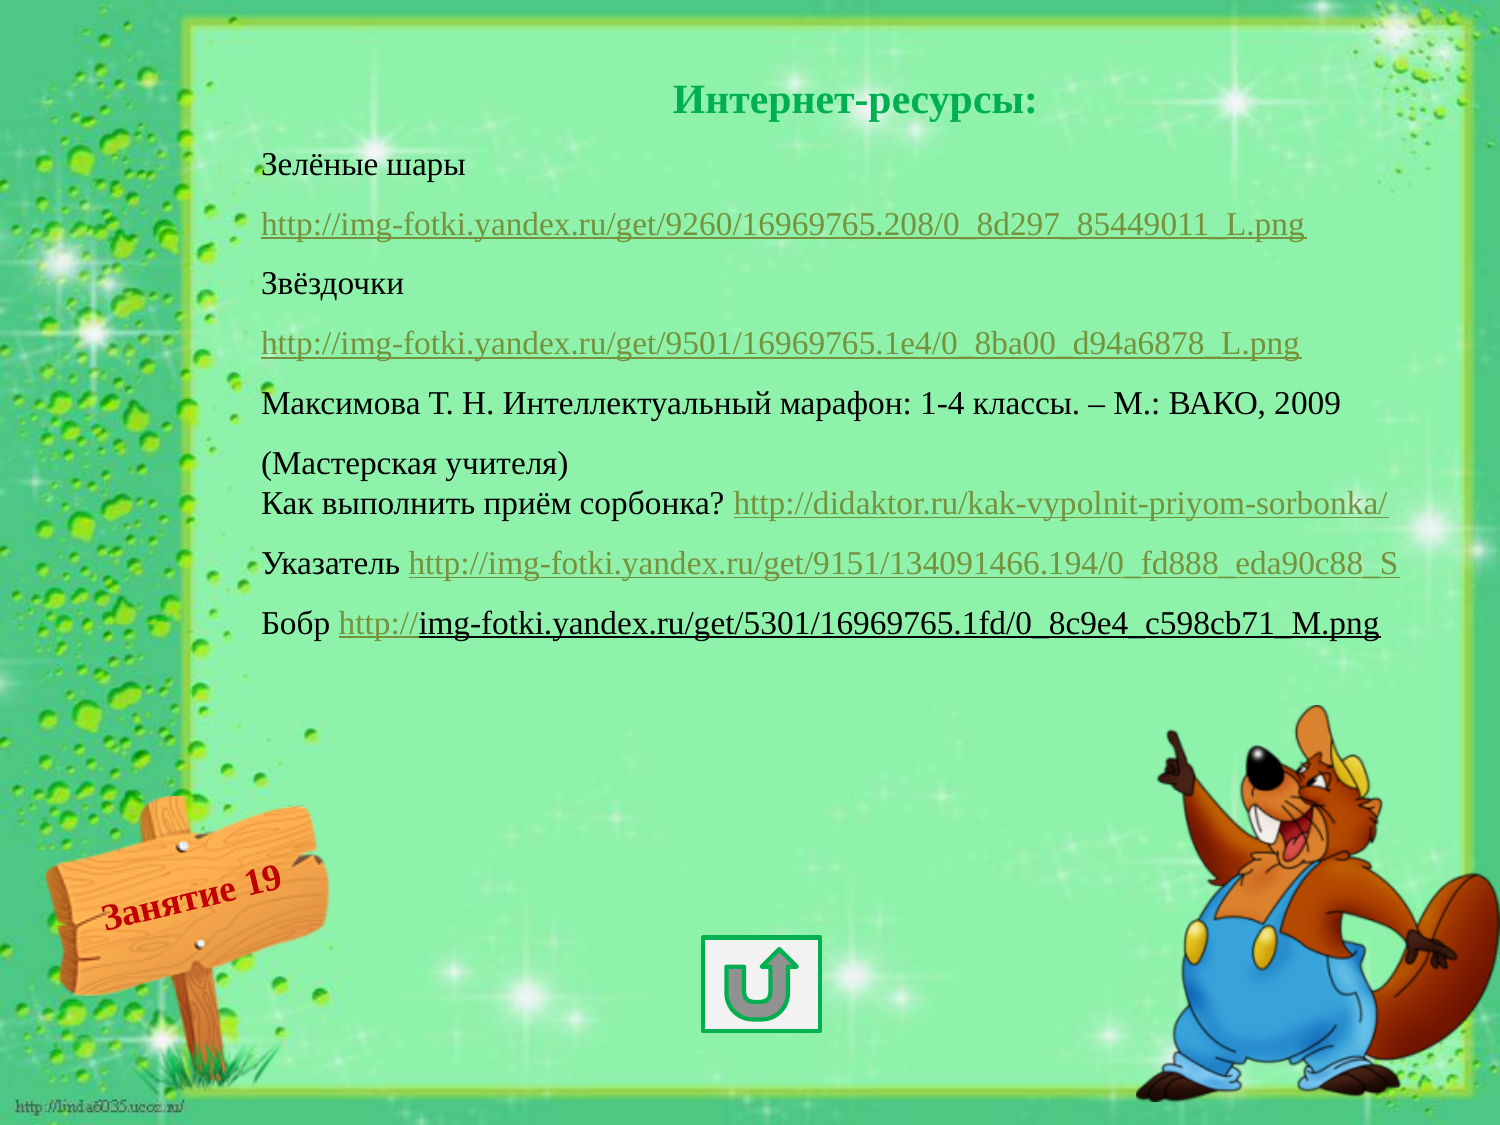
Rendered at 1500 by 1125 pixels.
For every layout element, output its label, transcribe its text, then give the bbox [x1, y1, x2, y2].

text_box [701, 935, 822, 1033]
picture [0, 0, 1500, 1125]
text_box Интернет-ресурсы: Зелёные шары http://img-fotki.yandex.ru/get/9260/16969765.208/0_8d297_85449011_L.png Звёздочки http://img-fotki.yandex.ru/get/9501/16969765.1e4/0_8ba00_d94a6878_L.png Максимова Т. Н. Интеллектуальный марафон: 1-4 классы. – М.: ВАКО, 2009 (Мастерская учителя) Как выполнить приём сорбонка? http://didaktor.ru/kak-vypolnit-priyom-sorbonka/ Указатель http://img-fotki.yandex.ru/get/9151/134091466.194/0_fd888_eda90c88_S Бобр http://img-fotki.yandex.ru/get/5301/16969765.1fd/0_8c9e4_c598cb71_M.png [246, 39, 1465, 694]
